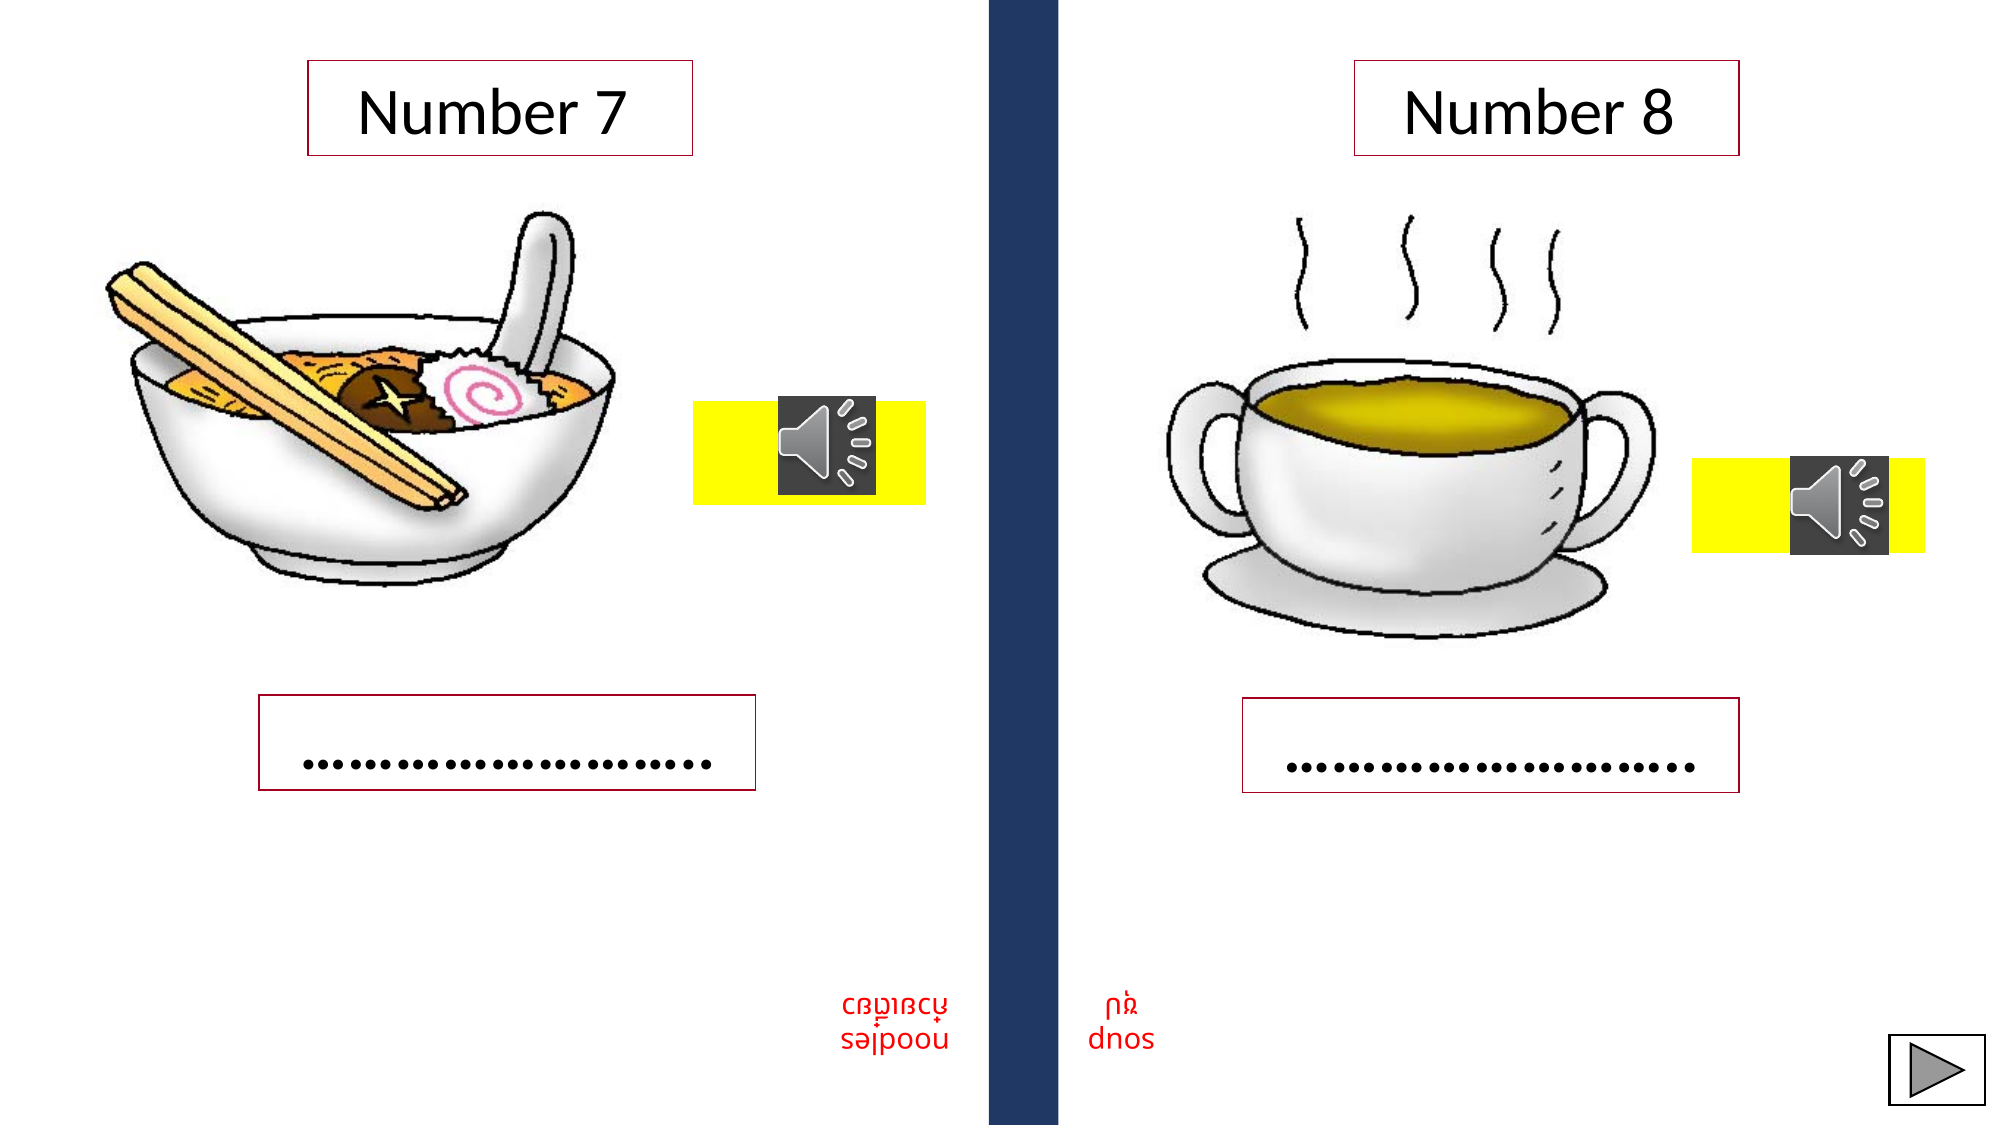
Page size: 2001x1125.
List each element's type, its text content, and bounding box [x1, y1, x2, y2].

picture [1110, 187, 1689, 668]
text_box [988, 0, 1059, 1125]
picture [777, 395, 878, 496]
table_header [693, 401, 926, 505]
text_box …………………….. [1242, 697, 1739, 793]
text_box Number 7 [308, 60, 693, 156]
picture [47, 180, 648, 611]
text_box [1888, 1034, 1986, 1106]
table_header [1692, 458, 1789, 553]
picture [1789, 455, 1890, 556]
text_box …………………….. [259, 695, 756, 790]
text_box Number 8 [1354, 60, 1739, 156]
text_box noodles ก๋วยเตี๋ยว [808, 985, 981, 1071]
text_box soup ซุป [1065, 985, 1178, 1071]
table_header [1890, 458, 1925, 553]
